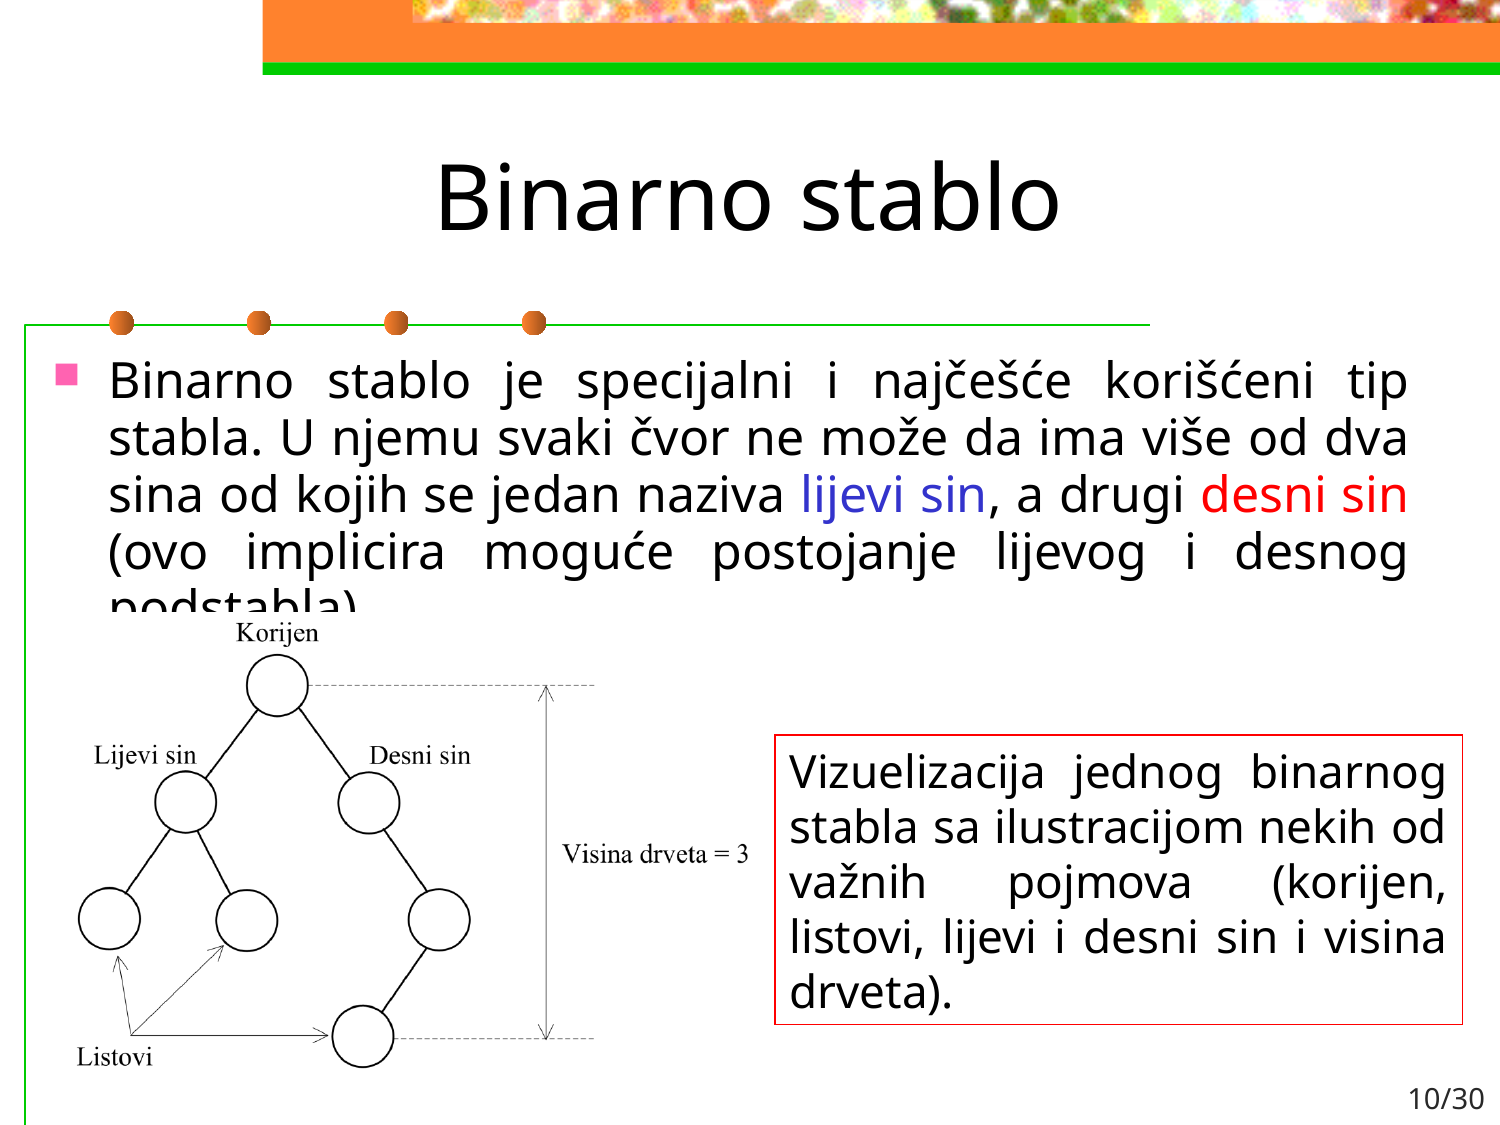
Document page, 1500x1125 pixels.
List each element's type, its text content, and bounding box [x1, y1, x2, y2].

text_box Vizuelizacija jednog binarnog stabla sa ilustracijom nekih od važnih pojmova (korijen, listovi, lijevi i desni sin i visina drveta). [774, 735, 1463, 1025]
list Binarno stablo je specijalni i najčešće korišćeni tip stabla. U njemu svaki čvor ne može da ima više od dva sina od kojih se jedan naziva lijevi sin, a drugi desni sin (ovo implicira moguće postojanje lijevog i desnog podstabla). [37, 345, 1425, 621]
picture [74, 612, 751, 1073]
text_box 10/30 [1374, 1072, 1500, 1123]
title Binarno stablo [17, 99, 1481, 288]
picture [412, 0, 1500, 23]
